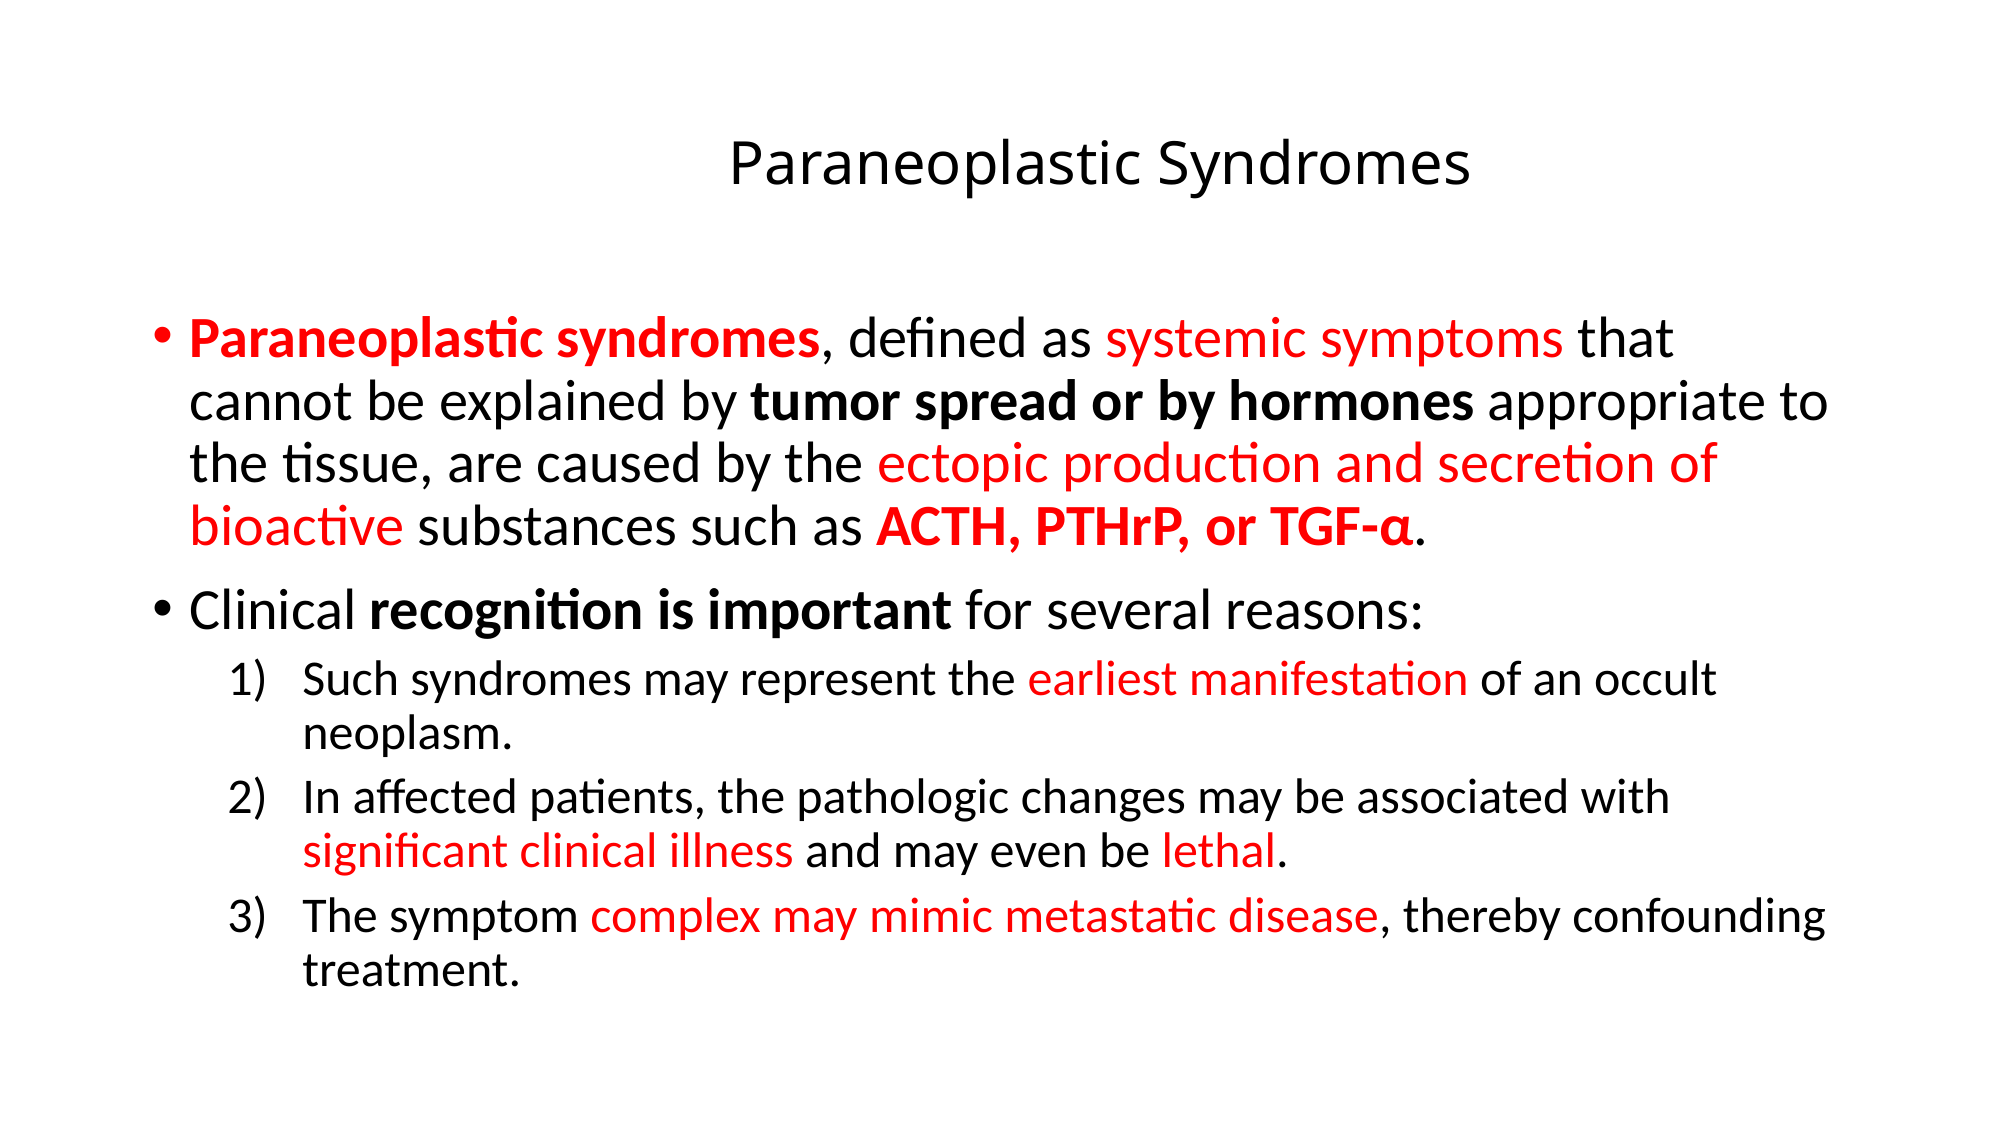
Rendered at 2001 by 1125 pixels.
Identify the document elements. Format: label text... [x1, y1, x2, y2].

list Paraneoplastic syndromes, defined as systemic symptoms that cannot be explained by tumor spread or by hormones appropriate to the tissue, are caused by the ectopic production and secretion of bioactive substances such as ACTH, PTHrP, or TGF-α. Clinical recognition is important for several reasons: Such syndromes may represent the earliest manifestation of an occult neoplasm. In affected patients, the pathologic changes may be associated with significant clinical illness and may even be lethal. The symptom complex may mimic metastatic disease, thereby confounding treatment. [137, 299, 1863, 1014]
title Paraneoplastic Syndromes [137, 59, 1863, 278]
